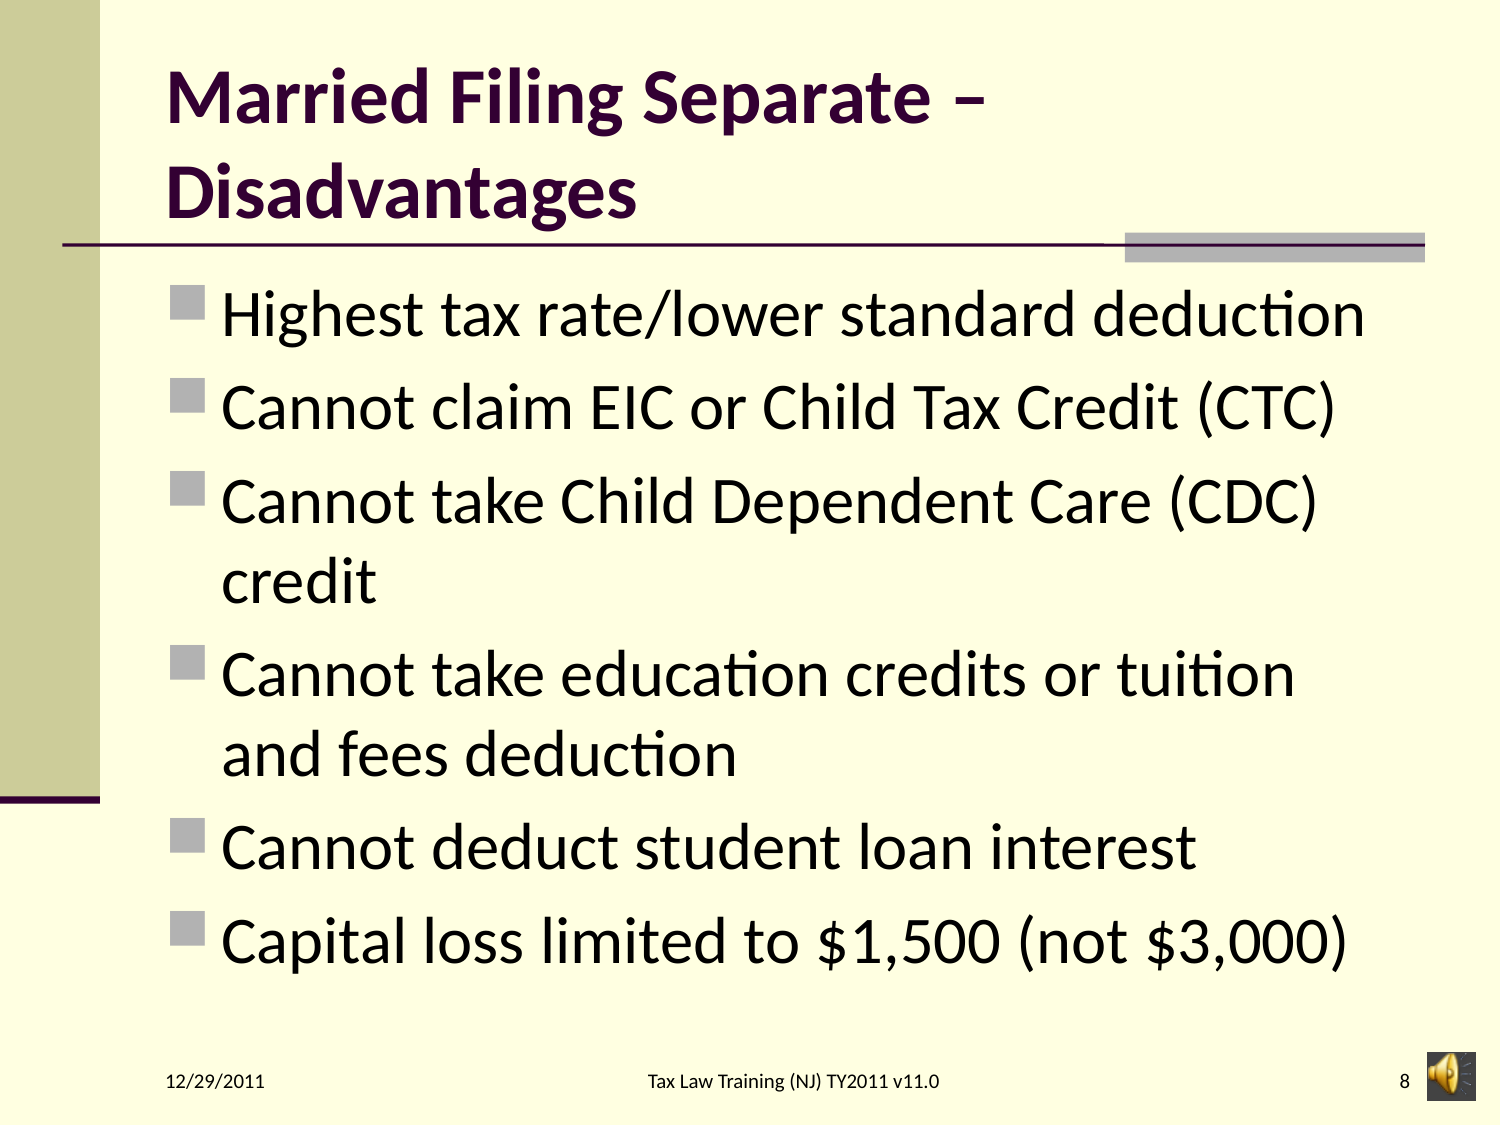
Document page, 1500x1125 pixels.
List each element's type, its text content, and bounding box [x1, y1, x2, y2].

footer Tax Law Training (NJ) TY2011 v11.0 [549, 1049, 1038, 1101]
slide_number 8 [1112, 1049, 1426, 1101]
list Highest tax rate/lower standard deduction Cannot claim EIC or Child Tax Credit (CTC) Cannot take Child Dependent Care (CDC) credit Cannot take education credits or tuition and fees deduction Cannot deduct student loan interest Capital loss limited to $1,500 (not $3,000) [150, 262, 1425, 1038]
picture [1426, 1051, 1477, 1102]
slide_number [149, 1050, 476, 1101]
title Married Filing Separate – Disadvantages [150, 45, 1425, 234]
